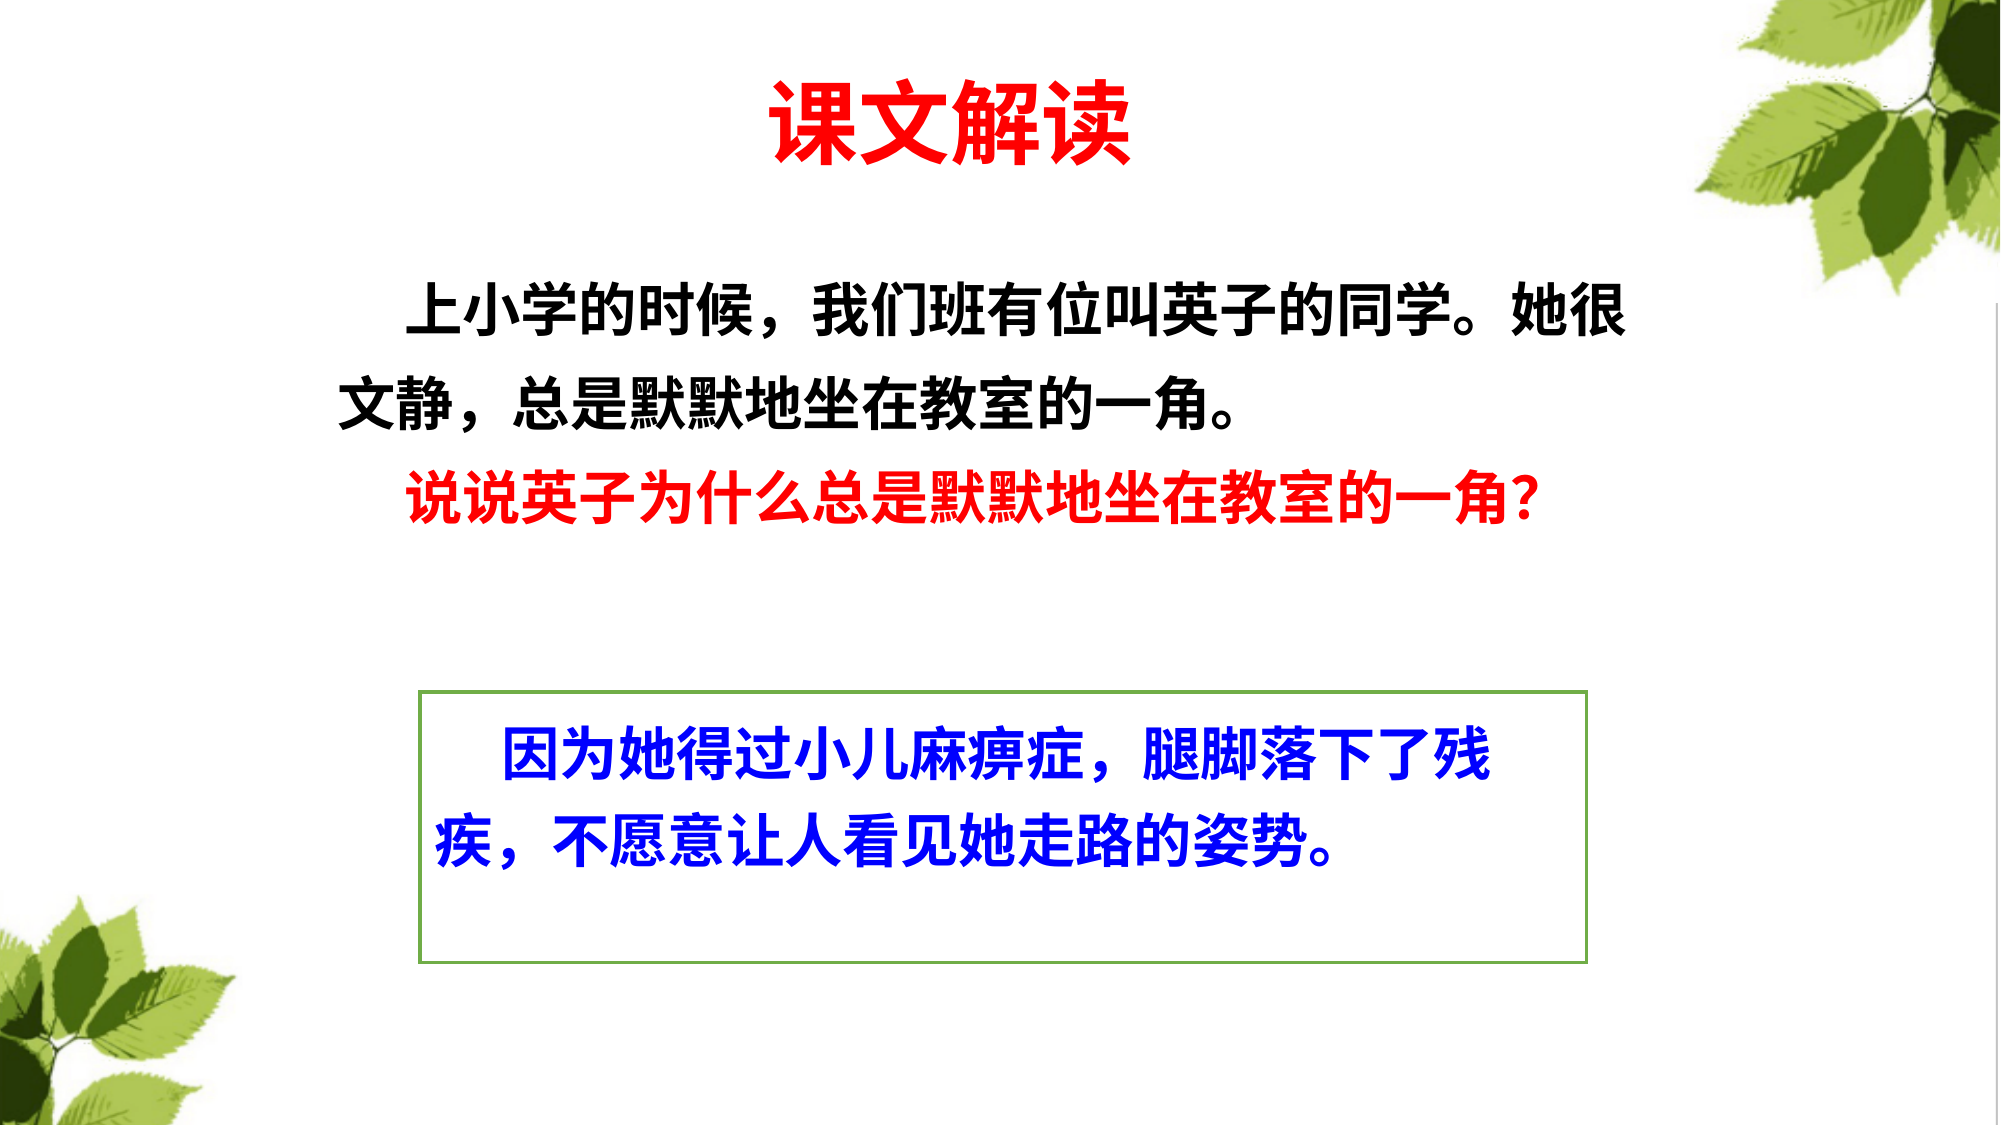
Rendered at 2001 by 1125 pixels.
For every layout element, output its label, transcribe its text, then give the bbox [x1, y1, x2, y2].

text_box 上小学的时候，我们班有位叫英子的同学。她很文静，总是默默地坐在教室的一角。 说说英子为什么总是默默地坐在教室的一角？ [322, 242, 1654, 539]
text_box 课文解读 [751, 58, 1192, 184]
text_box 因为她得过小儿麻痹症，腿脚落下了残疾，不愿意让人看见她走路的姿势。 [419, 691, 1587, 964]
picture [0, 0, 2001, 1125]
